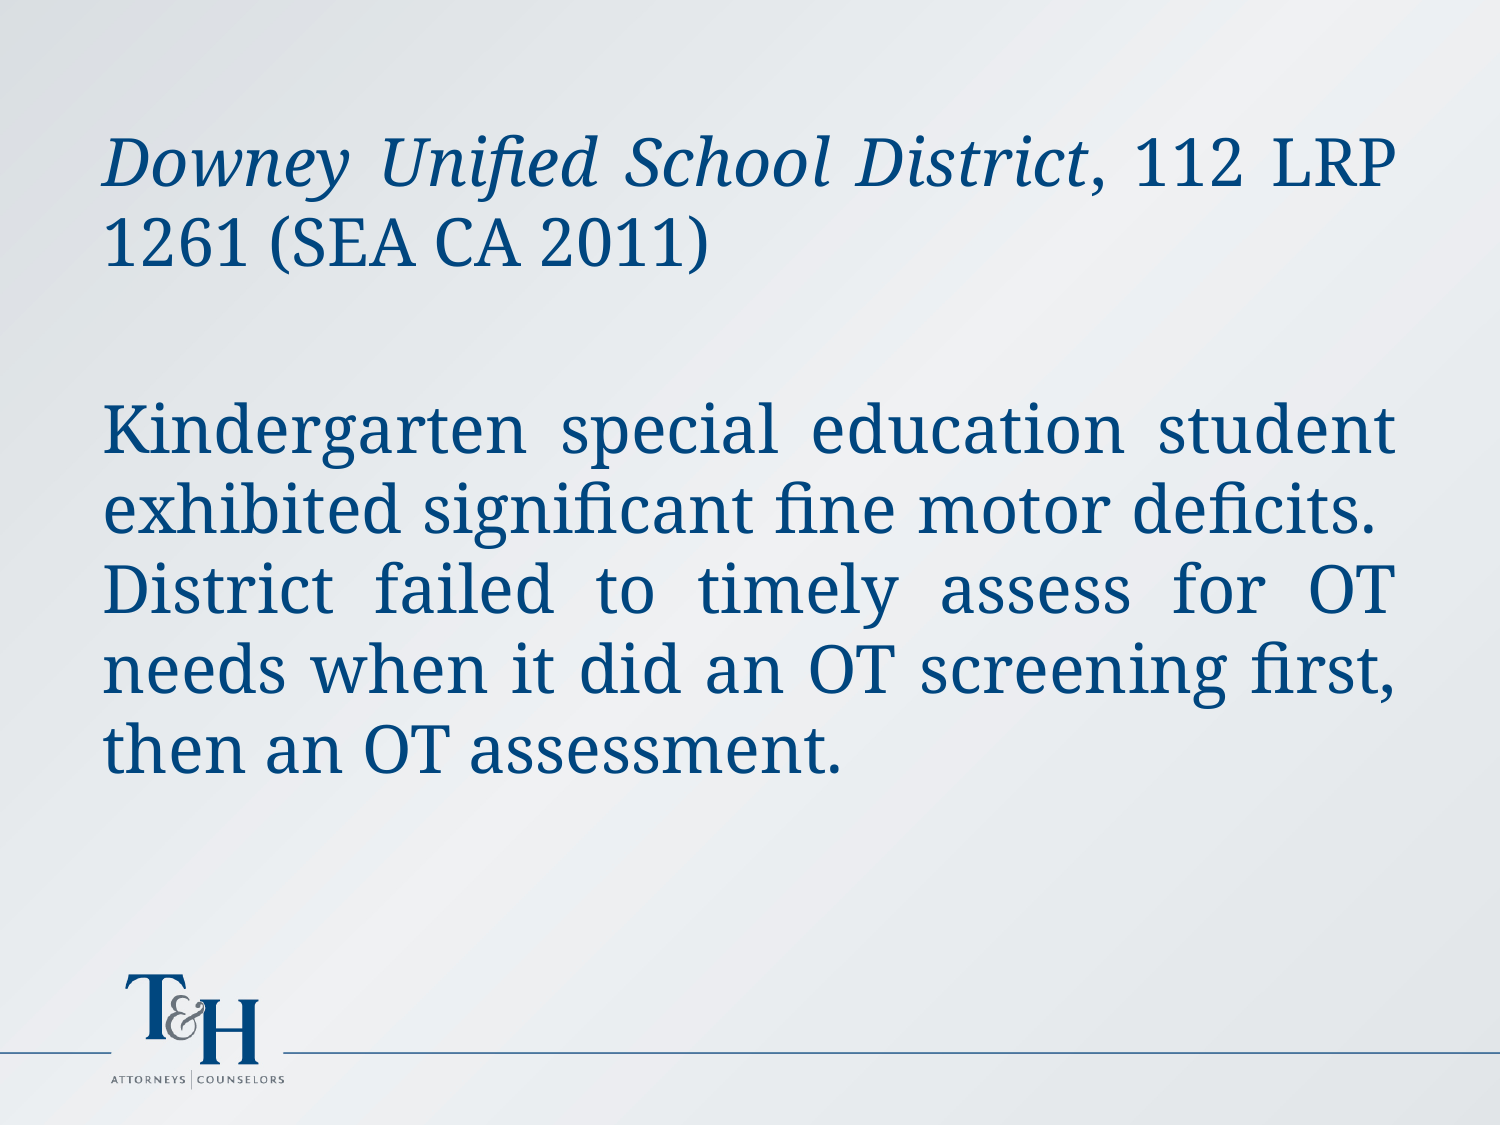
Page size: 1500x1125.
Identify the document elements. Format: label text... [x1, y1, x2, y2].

picture [0, 0, 1500, 1125]
list Downey Unified School District, 112 LRP 1261 (SEA CA 2011) Kindergarten special education student exhibited significant fine motor deficits. District failed to timely assess for OT needs when it did an OT screening first, then an OT assessment. [87, 112, 1413, 888]
